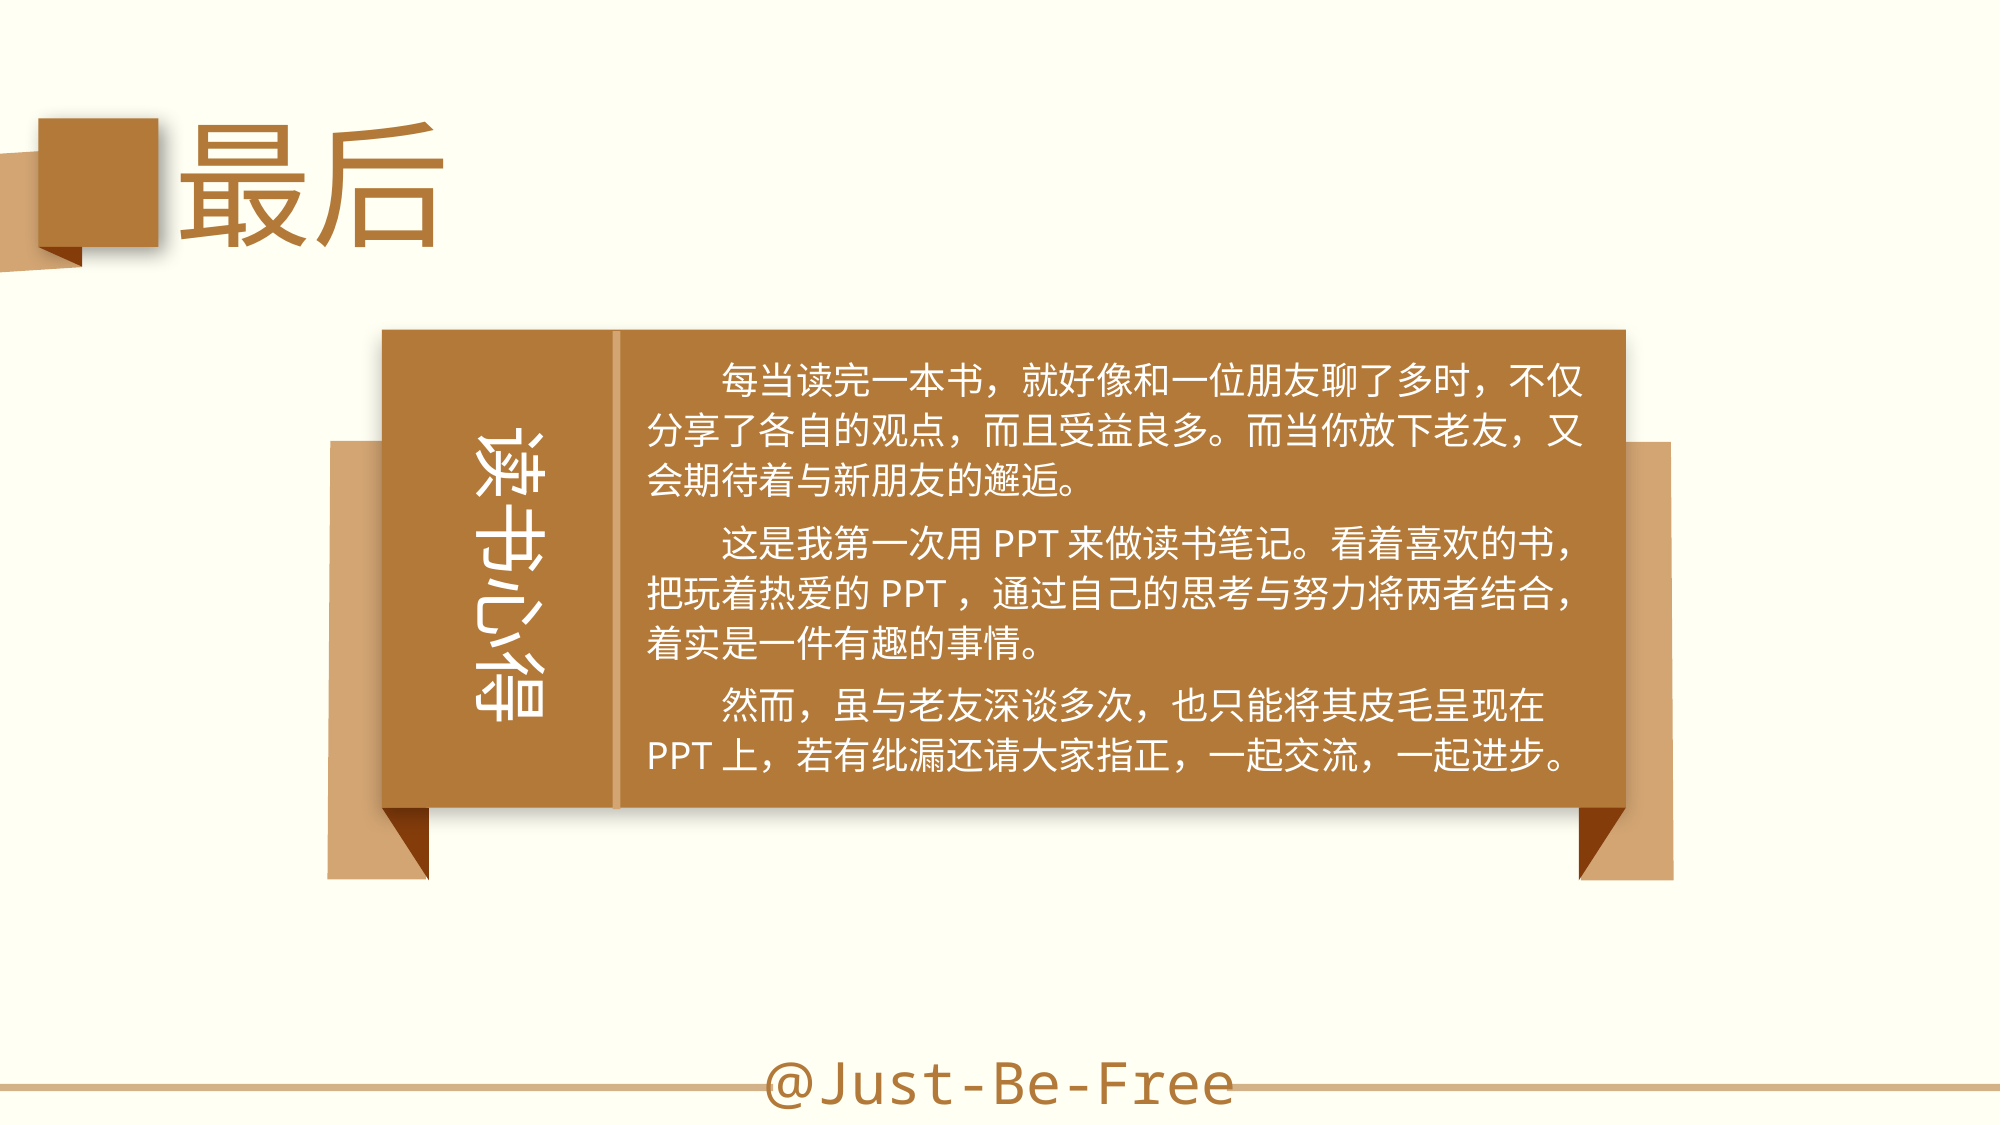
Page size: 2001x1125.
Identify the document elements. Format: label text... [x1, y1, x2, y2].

text_box [1226, 1083, 2000, 1092]
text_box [0, 118, 159, 270]
text_box [0, 1083, 749, 1092]
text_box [327, 329, 1674, 881]
text_box 最后 [160, 91, 465, 272]
text_box @Just-Be-Free [749, 1039, 1251, 1124]
